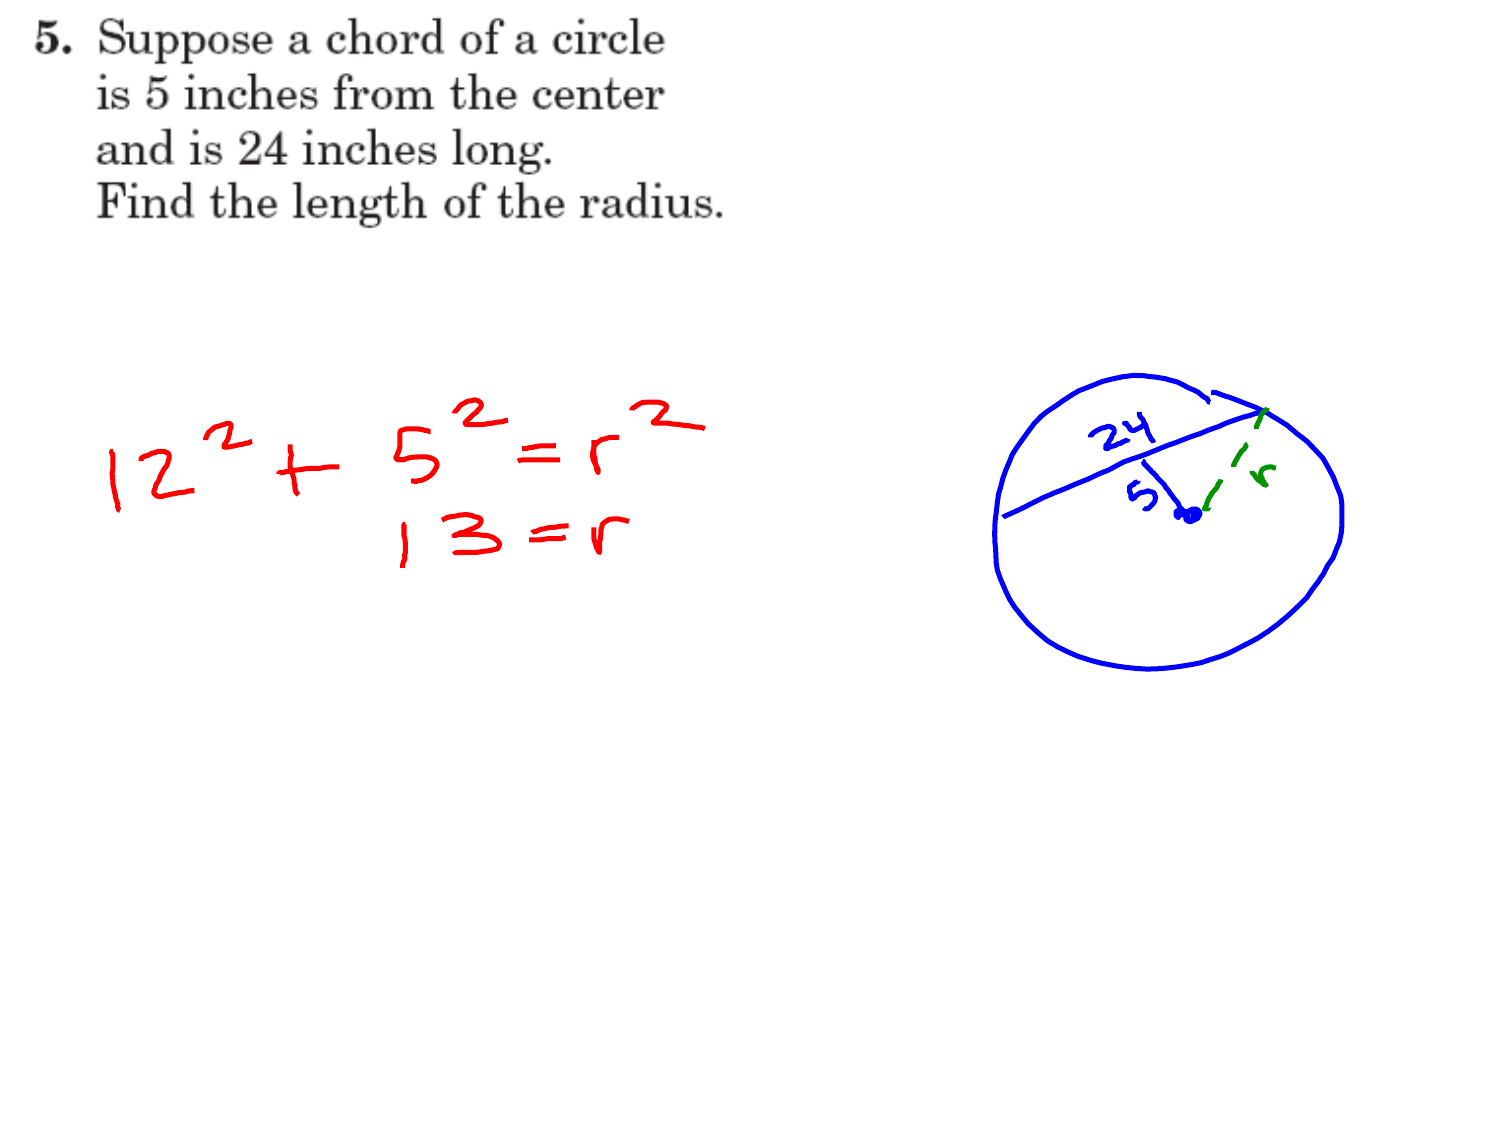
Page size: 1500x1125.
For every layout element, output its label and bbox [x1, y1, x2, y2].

text_box [1203, 479, 1222, 510]
text_box [1089, 425, 1129, 450]
text_box [1123, 422, 1144, 432]
text_box [1128, 480, 1157, 510]
picture [0, 0, 751, 247]
text_box [1138, 411, 1155, 444]
text_box [993, 374, 1343, 670]
text_box [1002, 409, 1264, 518]
text_box [1232, 443, 1249, 467]
text_box [1251, 466, 1277, 486]
text_box [111, 399, 706, 569]
text_box [1142, 460, 1185, 514]
text_box [1182, 508, 1201, 523]
text_box [1175, 509, 1182, 519]
text_box [1255, 407, 1269, 429]
